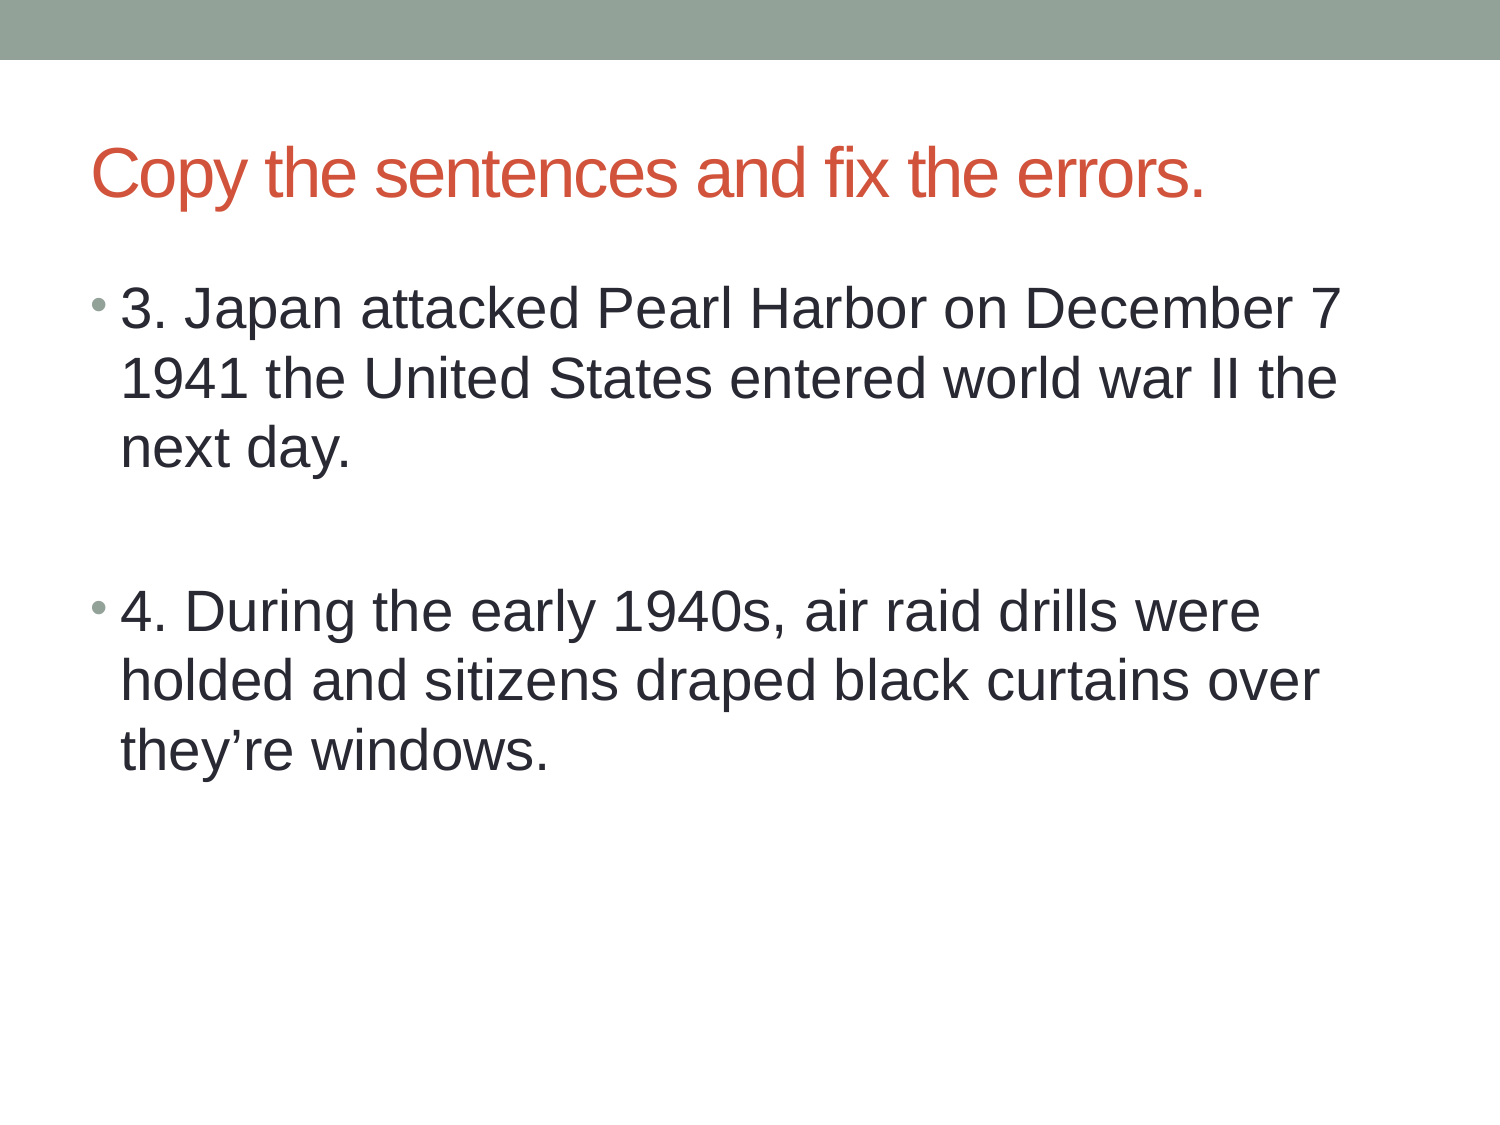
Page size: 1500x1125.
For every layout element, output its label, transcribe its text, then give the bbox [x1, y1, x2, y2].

list 3. Japan attacked Pearl Harbor on December 7 1941 the United States entered world war II the next day. 4. During the early 1940s, air raid drills were holded and sitizens draped black curtains over they’re windows. [75, 262, 1425, 1063]
title Copy the sentences and fix the errors. [75, 87, 1425, 250]
